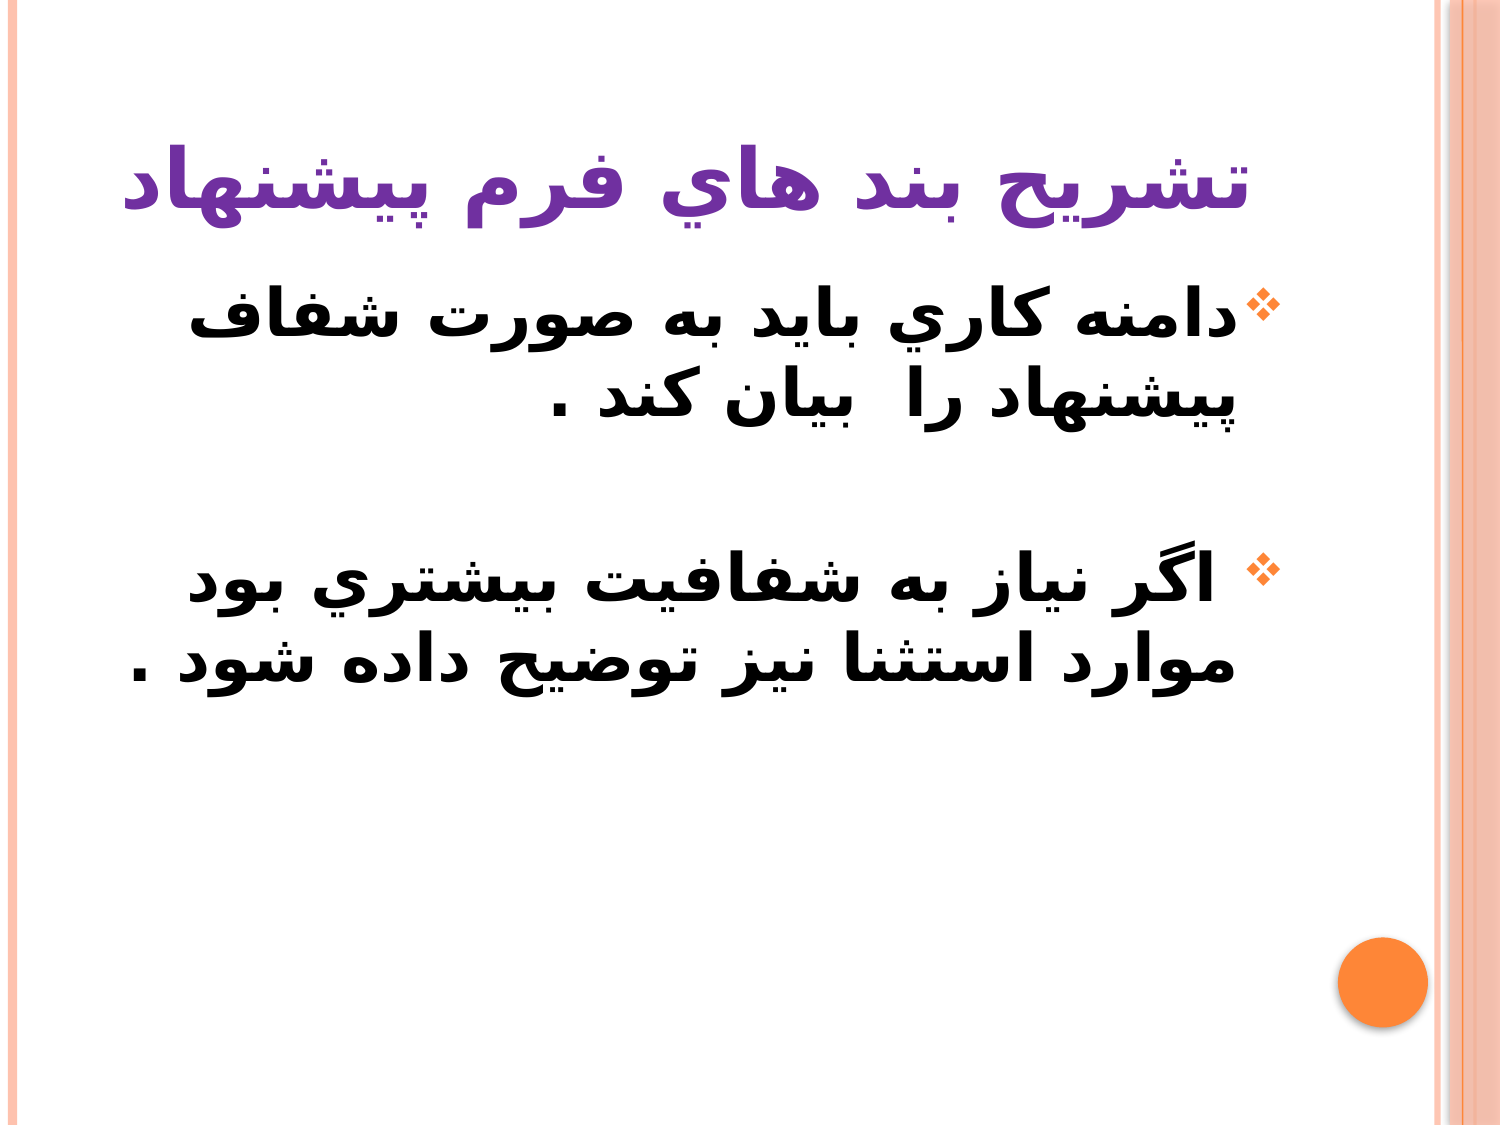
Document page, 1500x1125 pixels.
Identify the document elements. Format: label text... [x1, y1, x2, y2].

list دامنه کاري باید به صورت شفاف پیشنهاد را بیان کند . اگر نیاز به شفافیت بیشتري بود موارد استثنا نیز توضیح داده شود . [75, 262, 1300, 1062]
title تشریح بند هاي فرم پیشنهاد [75, 45, 1300, 233]
